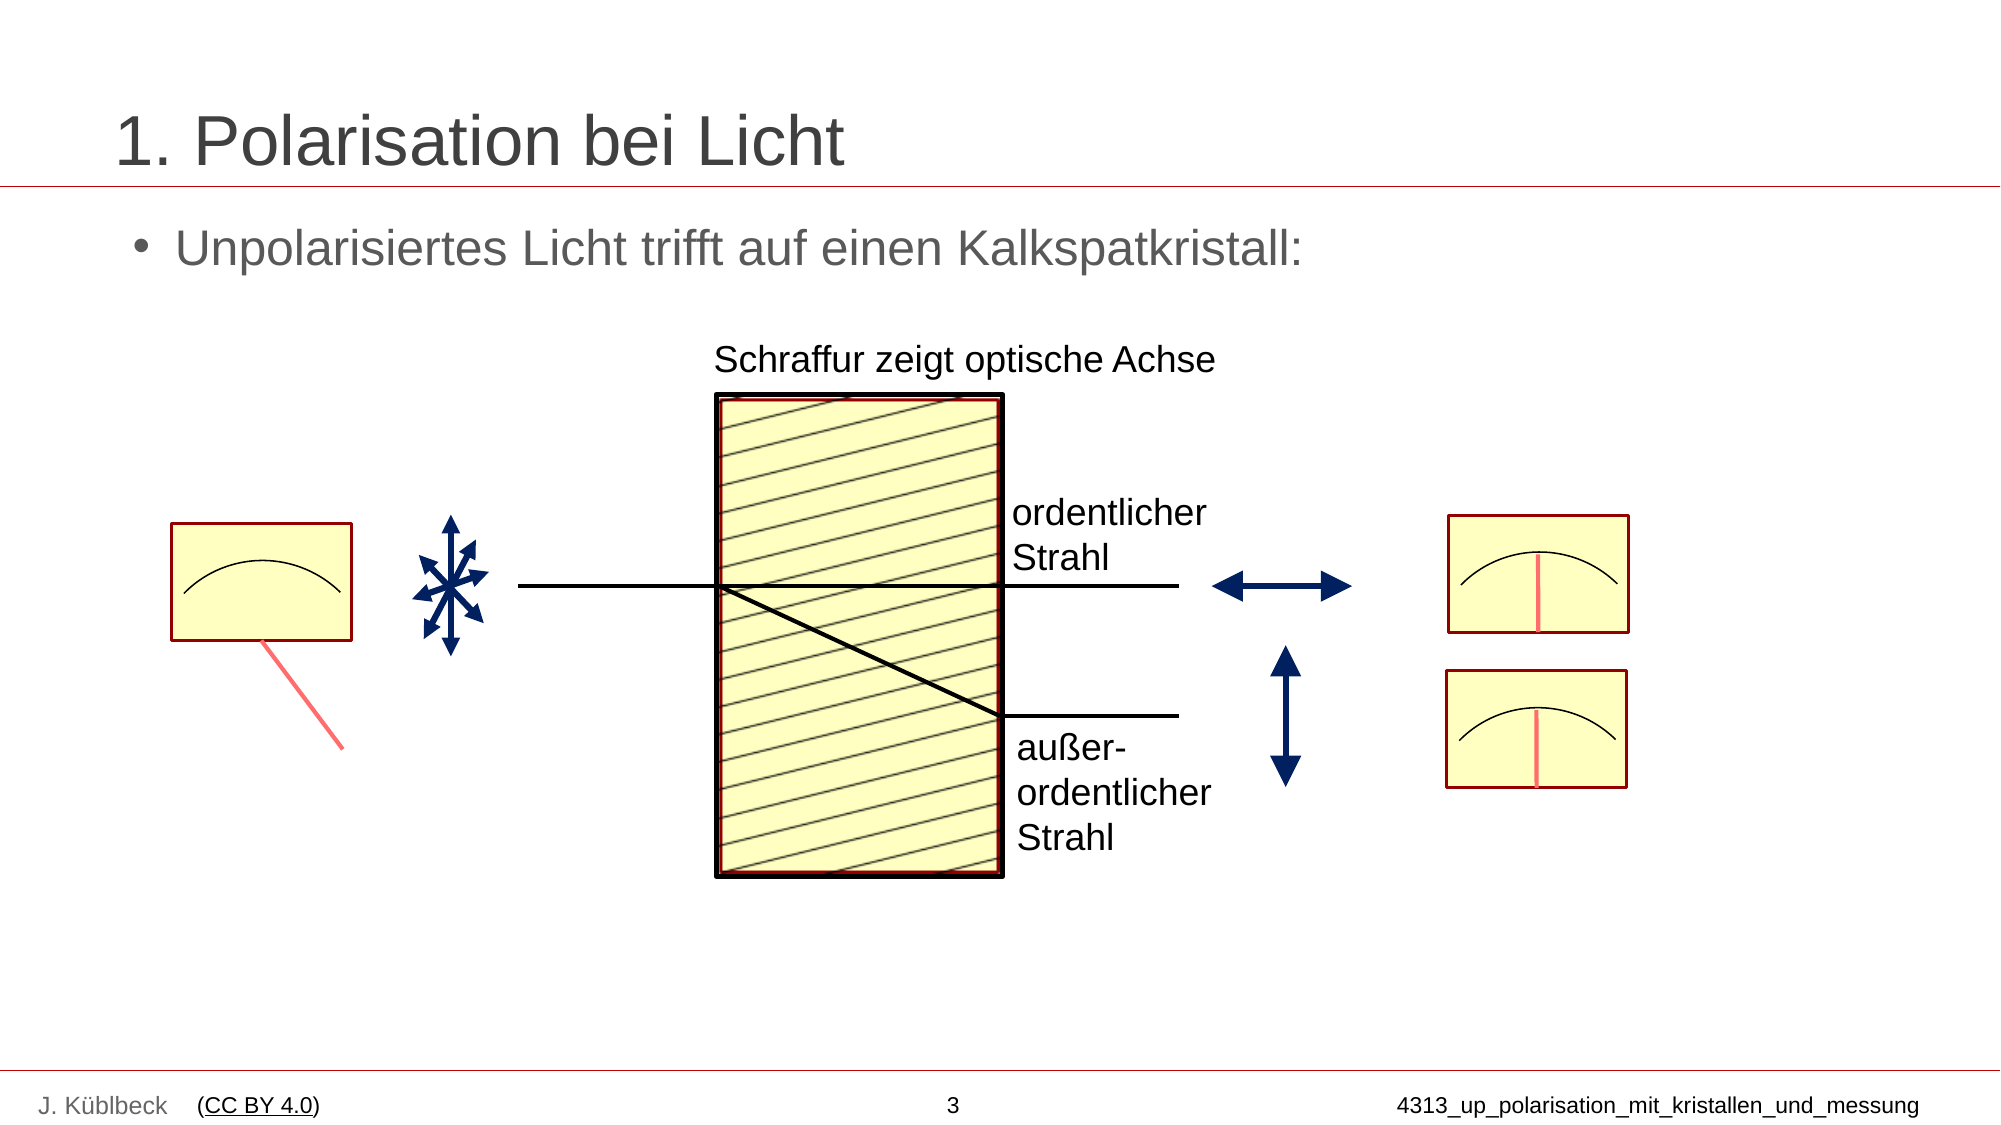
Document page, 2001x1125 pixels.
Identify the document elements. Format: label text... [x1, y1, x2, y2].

picture [718, 717, 1001, 874]
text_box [1428, 514, 1652, 669]
title 1. Polarisation bei Licht [99, 90, 1900, 185]
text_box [151, 523, 375, 782]
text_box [718, 585, 1001, 717]
text_box ordentlicher Strahl [1006, 480, 1490, 585]
list Unpolarisiertes Licht trifft auf einen Kalkspatkristall: [99, 208, 1900, 1035]
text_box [1427, 670, 1650, 929]
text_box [411, 514, 490, 657]
picture [718, 396, 1001, 585]
text_box außer- ordentlicher Strahl [1006, 715, 1239, 866]
text_box Schraffur zeigt optische Achse [698, 327, 1353, 388]
